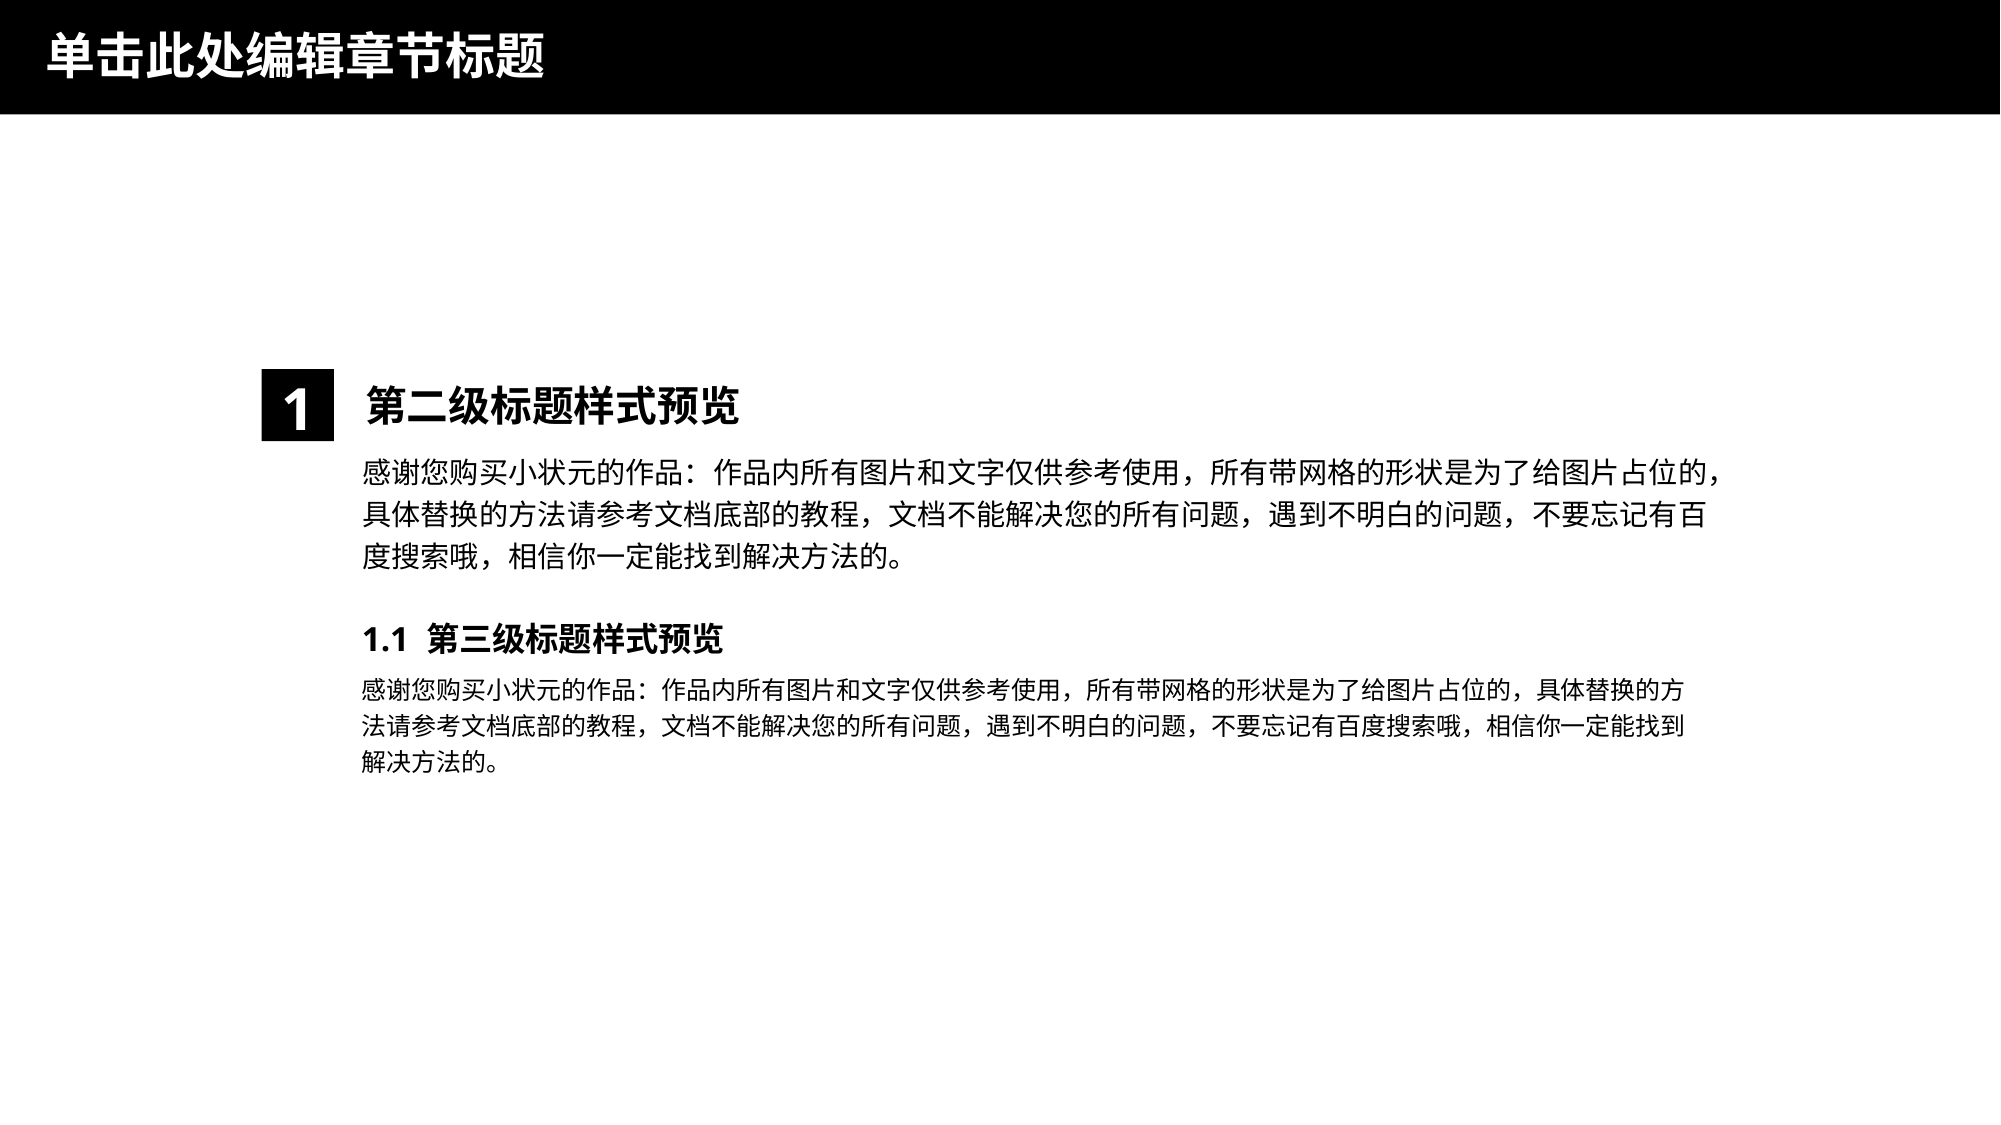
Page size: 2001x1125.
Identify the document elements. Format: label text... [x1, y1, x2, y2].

text_box 单击此处编辑章节标题 [30, 17, 588, 93]
text_box 第二级标题样式预览 [350, 371, 981, 437]
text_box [261, 364, 334, 451]
text_box 1.1 第三级标题样式预览 [347, 610, 978, 661]
text_box 感谢您购买小状元的作品：作品内所有图片和文字仅供参考使用，所有带网格的形状是为了给图片占位的，具体替换的方法请参考文档底部的教程，文档不能解决您的所有问题，遇到不明白的问题，不要忘记有百度搜索哦，相信你一定能找到解决方法的。 [347, 661, 1717, 784]
text_box 感谢您购买小状元的作品：作品内所有图片和文字仅供参考使用，所有带网格的形状是为了给图片占位的，具体替换的方法请参考文档底部的教程，文档不能解决您的所有问题，遇到不明白的问题，不要忘记有百度搜索哦，相信你一定能找到解决方法的。 [350, 440, 1739, 581]
